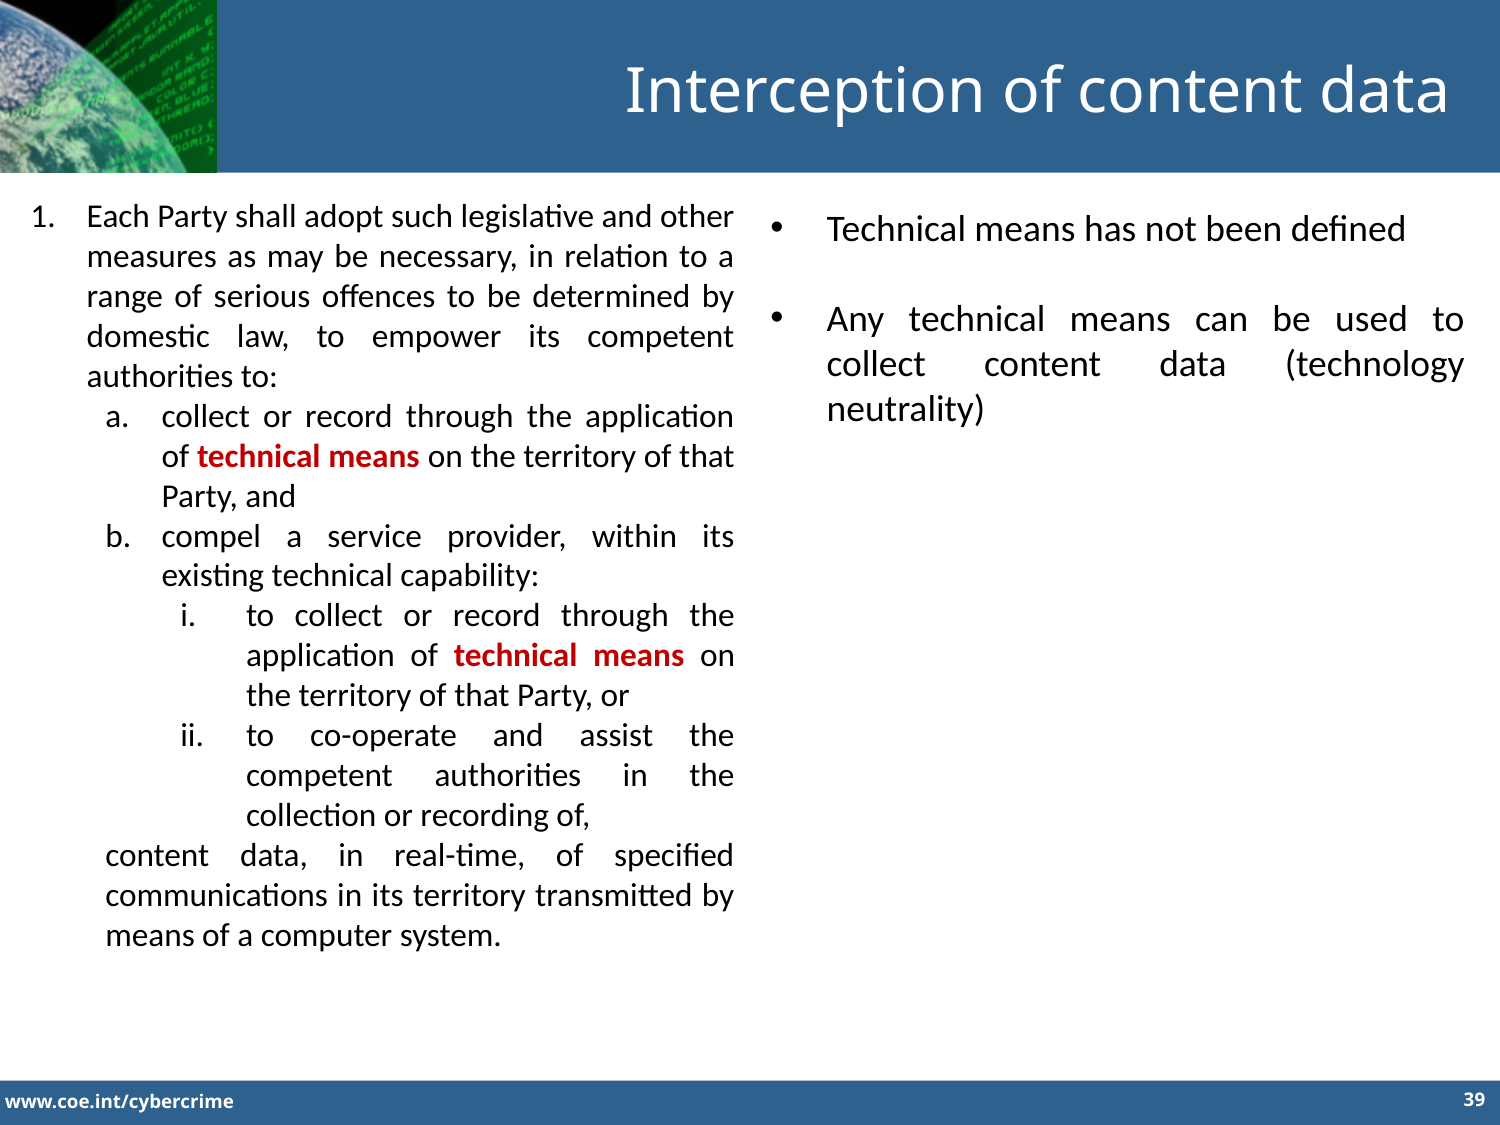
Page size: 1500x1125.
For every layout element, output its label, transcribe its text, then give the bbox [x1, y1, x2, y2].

text_box Each Party shall adopt such legislative and other measures as may be necessary, in relation to a range of serious offences to be determined by domestic law, to empower its competent authorities to: collect or record through the application of technical means on the territory of that Party, and compel a service provider, within its existing technical capability: to collect or record through the application of technical means on the territory of that Party, or to co-operate and assist the competent authorities in the collection or recording of, content data, in real-time, of specified communications in its territory transmitted by means of a computer system. [15, 186, 750, 961]
picture [0, 0, 217, 173]
text_box Technical means has not been defined Any technical means can be used to collect content data (technology neutrality) [755, 196, 1480, 436]
text_box Interception of content data [230, 42, 1483, 133]
